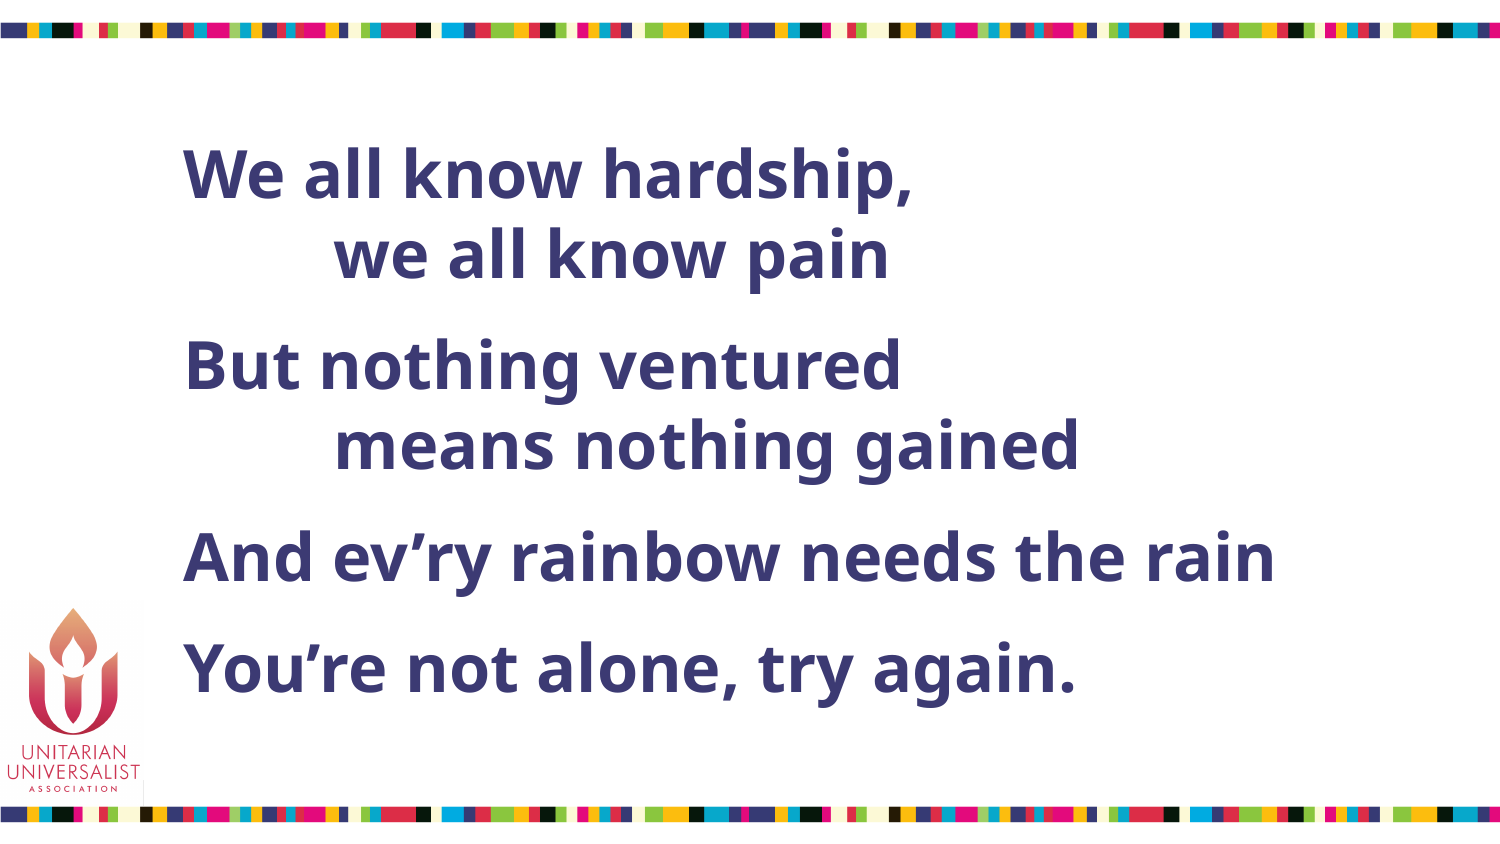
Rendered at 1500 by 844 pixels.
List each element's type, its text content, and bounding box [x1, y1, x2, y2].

picture [0, 600, 1500, 824]
text_box We all know hardship, we all know pain But nothing ventured means nothing gained And ev’ry rainbow needs the rain You’re not alone, try again. [168, 116, 1500, 721]
picture [0, 22, 1500, 40]
